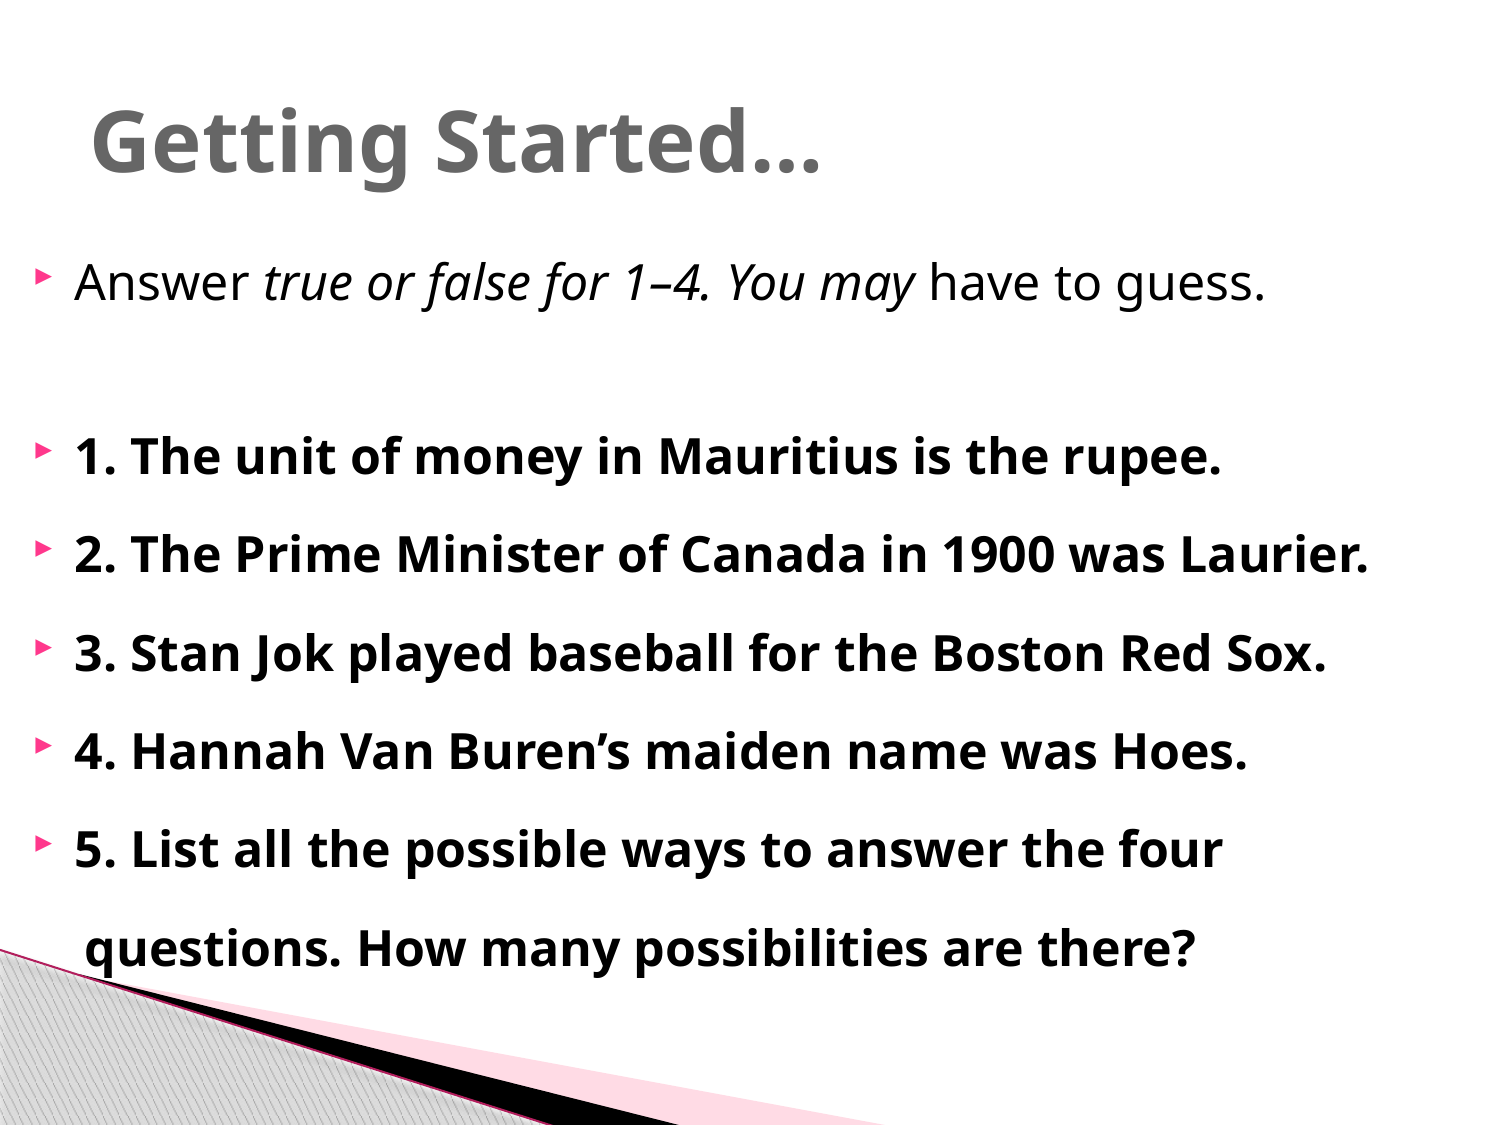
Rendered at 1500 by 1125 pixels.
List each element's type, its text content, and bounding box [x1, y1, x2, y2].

title Getting Started… [75, 45, 1425, 233]
list Answer true or false for 1–4. You may have to guess. 1. The unit of money in Mauritius is the rupee. 2. The Prime Minister of Canada in 1900 was Laurier. 3. Stan Jok played baseball for the Boston Red Sox. 4. Hannah Van Buren’s maiden name was Hoes. 5. List all the possible ways to answer the four questions. How many possibilities are there? [0, 243, 1463, 986]
